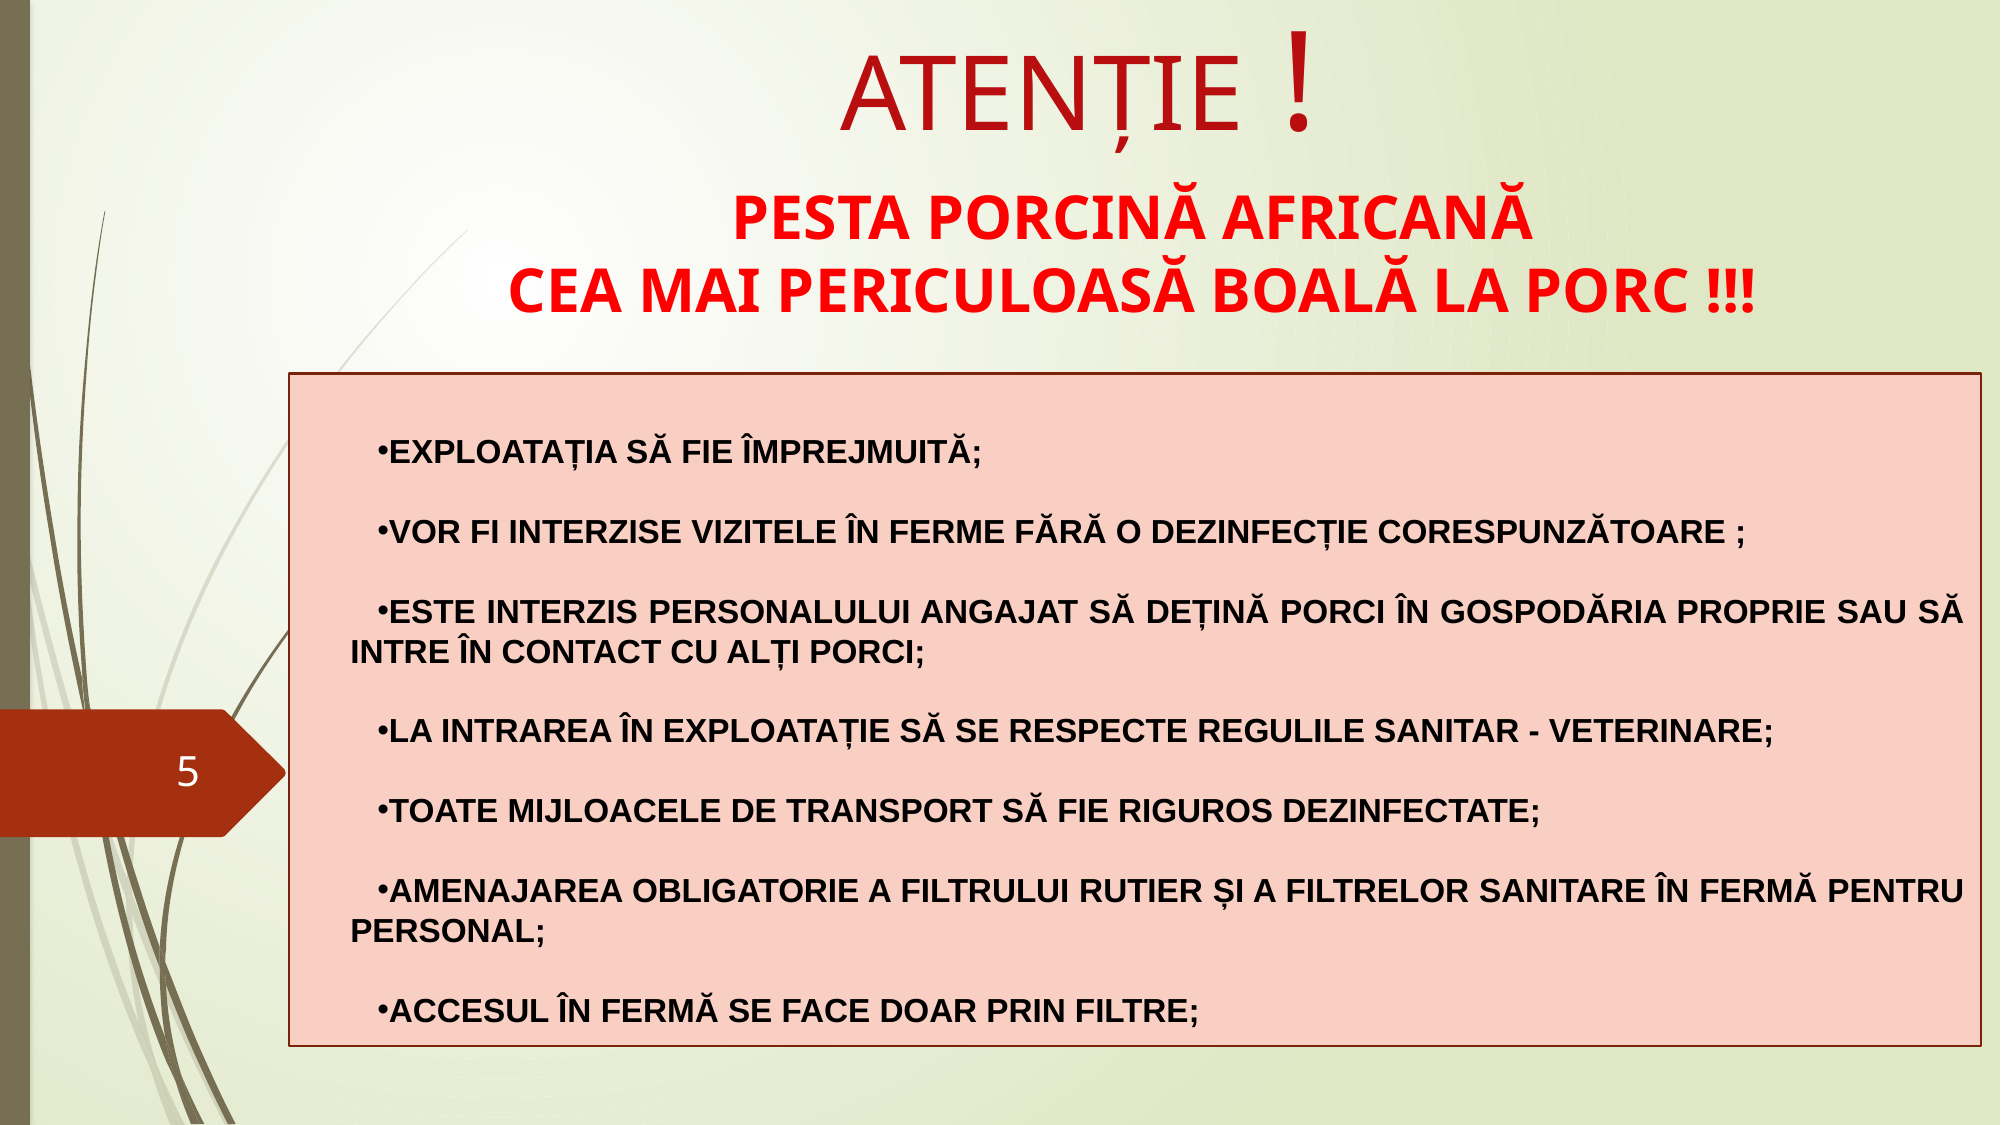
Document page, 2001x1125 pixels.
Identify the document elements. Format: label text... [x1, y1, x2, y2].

text_box ATENȚIE ! [689, 3, 1468, 169]
title PESTA PORCINĂ AFRICANĂ CEA MAI PERICULOASĂ BOALĂ LA PORC !!! [403, 168, 1863, 332]
slide_number 5 [87, 743, 216, 803]
text_box EXPLOATAȚIA SĂ FIE ÎMPREJMUITĂ; VOR FI INTERZISE VIZITELE ÎN FERME FĂRĂ O DEZINFECȚIE CORESPUNZĂTOARE ; ESTE INTERZIS PERSONALULUI ANGAJAT SĂ DEȚINĂ PORCI ÎN GOSPODĂRIA PROPRIE SAU SĂ INTRE ÎN CONTACT CU ALȚI PORCI; LA INTRAREA ÎN EXPLOATAȚIE SĂ SE RESPECTE REGULILE SANITAR - VETERINARE; TOATE MIJLOACELE DE TRANSPORT SĂ FIE RIGUROS DEZINFECTATE; AMENAJAREA OBLIGATORIE A FILTRULUI RUTIER ȘI A FILTRELOR SANITARE ÎN FERMĂ PENTRU PERSONAL; ACCESUL ÎN FERMĂ SE FACE DOAR PRIN FILTRE; [288, 372, 1982, 1047]
